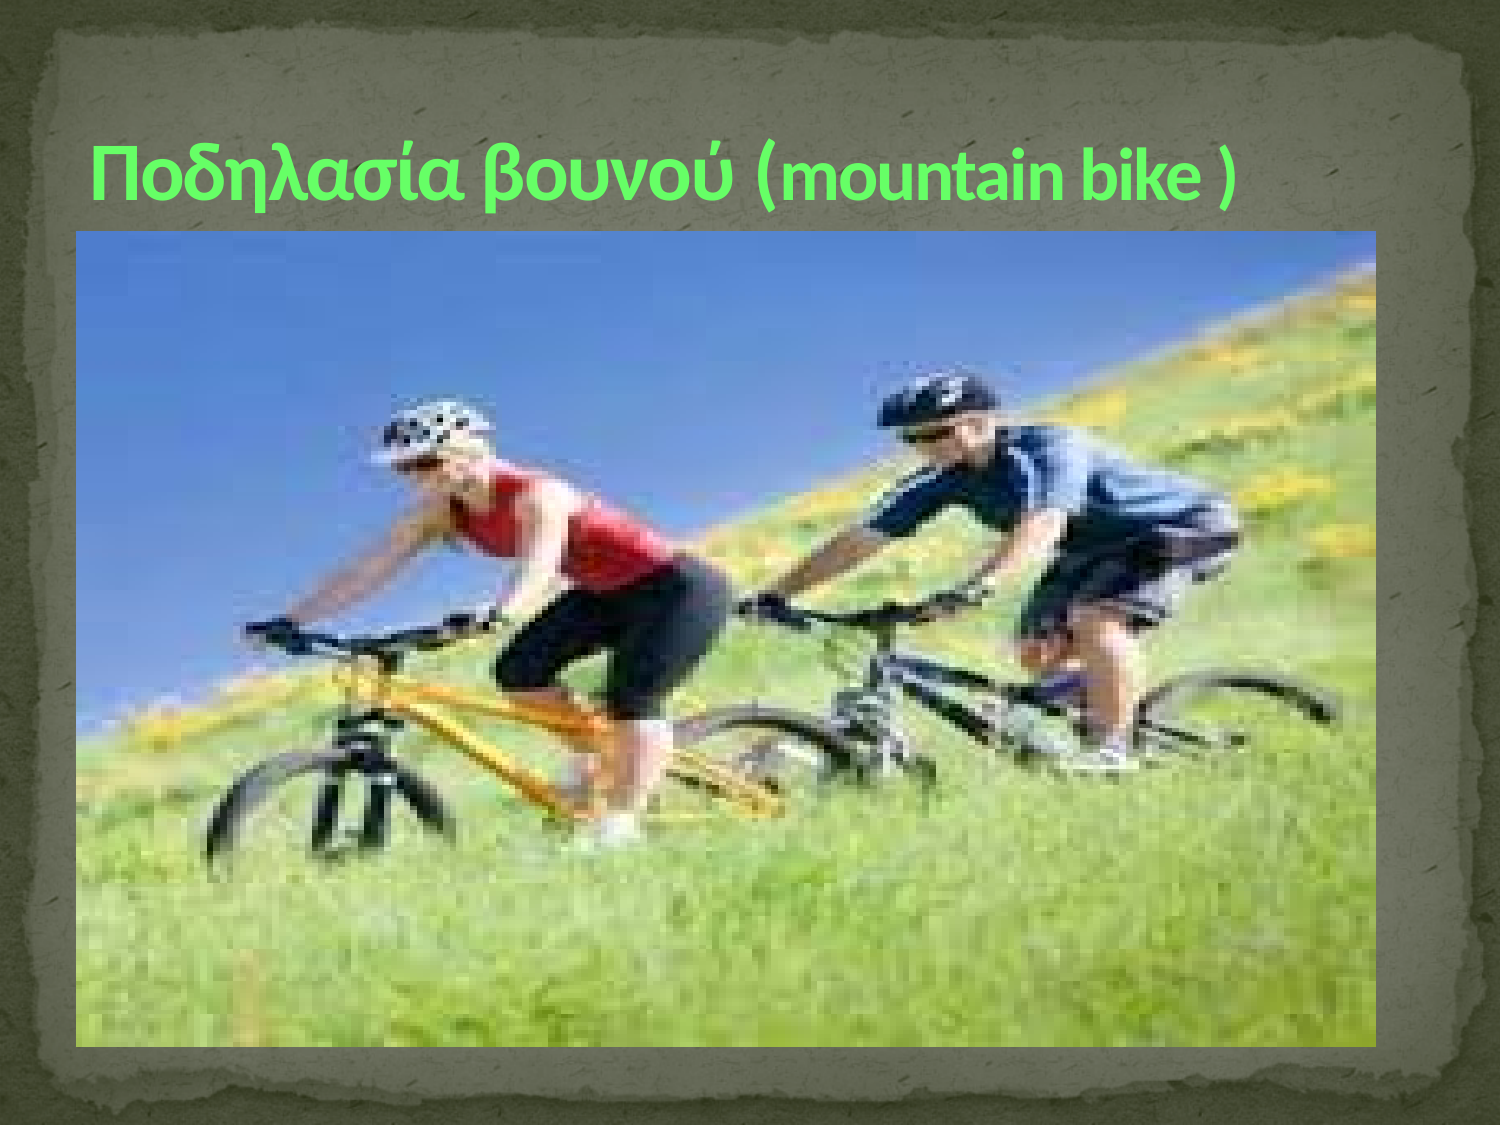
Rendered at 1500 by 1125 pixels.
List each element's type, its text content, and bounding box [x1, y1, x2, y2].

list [79, 234, 1375, 1045]
title Ποδηλασία βουνού (mountain bike ) [74, 24, 1425, 225]
